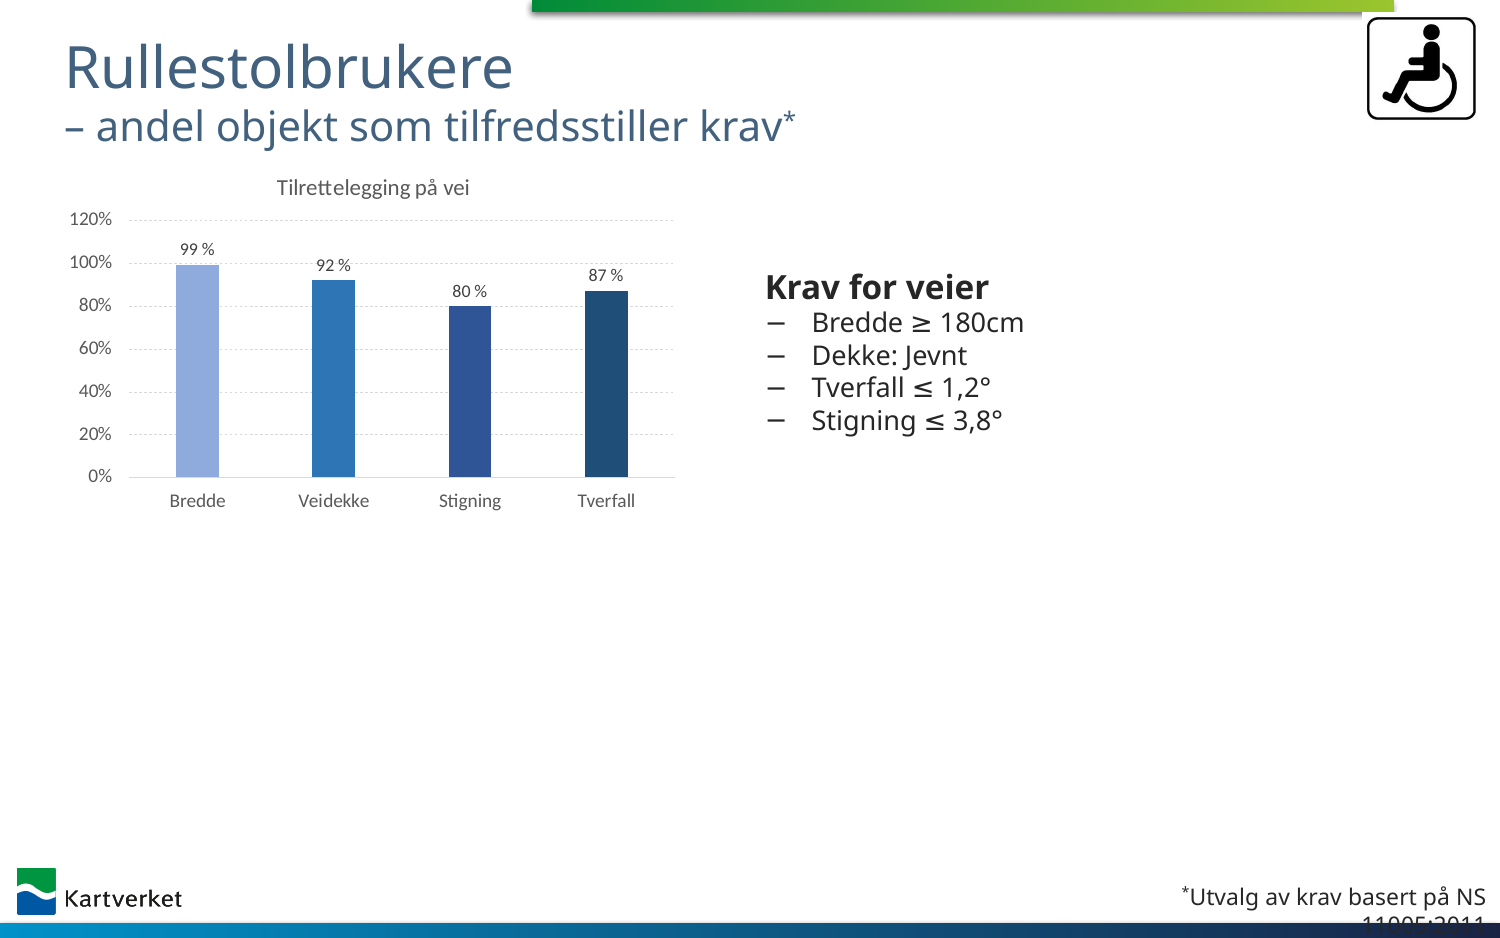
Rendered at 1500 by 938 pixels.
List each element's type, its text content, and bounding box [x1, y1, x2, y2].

picture [62, 166, 685, 519]
text_box Rullestolbrukere – andel objekt som tilfredsstiller krav* [49, 25, 1431, 158]
picture [1362, 12, 1481, 126]
text_box *Utvalg av krav basert på NS 11005:2011 [1068, 873, 1500, 938]
text_box Krav for veier Bredde ≥ 180cm Dekke: Jevnt Tverfall ≤ 1,2° Stigning ≤ 3,8° [750, 258, 1234, 444]
